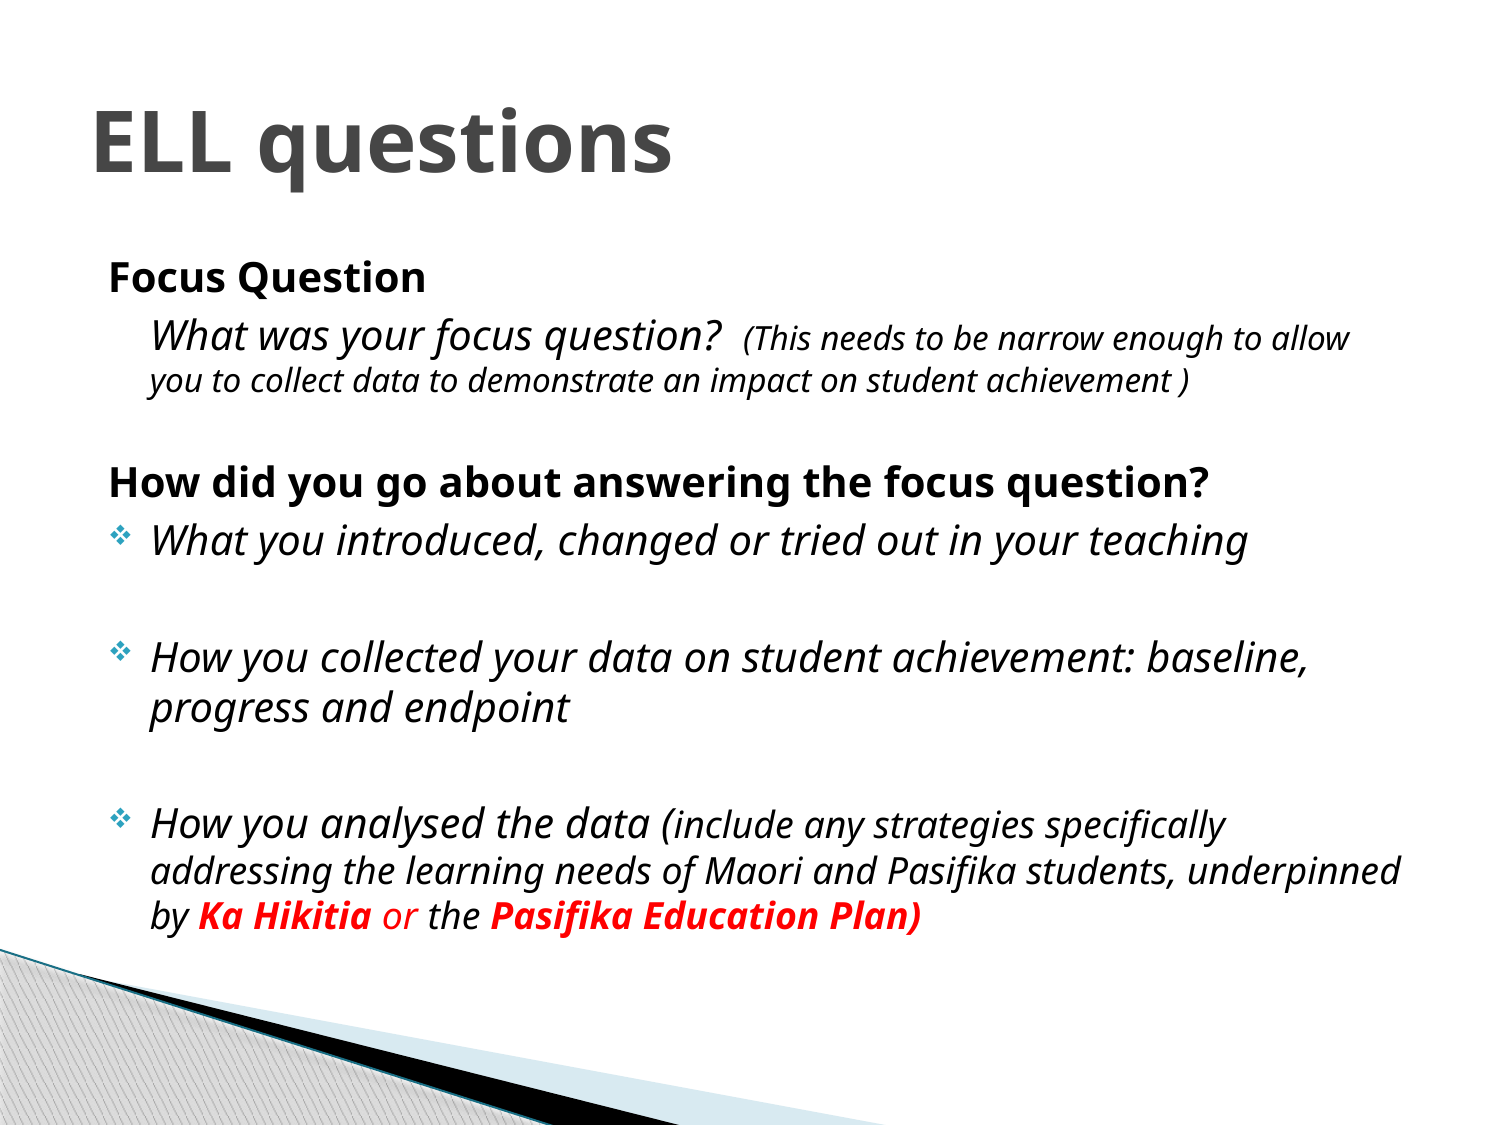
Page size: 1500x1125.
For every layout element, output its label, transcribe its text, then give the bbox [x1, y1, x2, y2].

list Focus Question What was your focus question? (This needs to be narrow enough to allow you to collect data to demonstrate an impact on student achievement ) How did you go about answering the focus question? What you introduced, changed or tried out in your teaching How you collected your data on student achievement: baseline, progress and endpoint How you analysed the data (include any strategies specifically addressing the learning needs of Maori and Pasifika students, underpinned by Ka Hikitia or the Pasifika Education Plan) [74, 242, 1426, 986]
title ELL questions [75, 45, 1425, 233]
